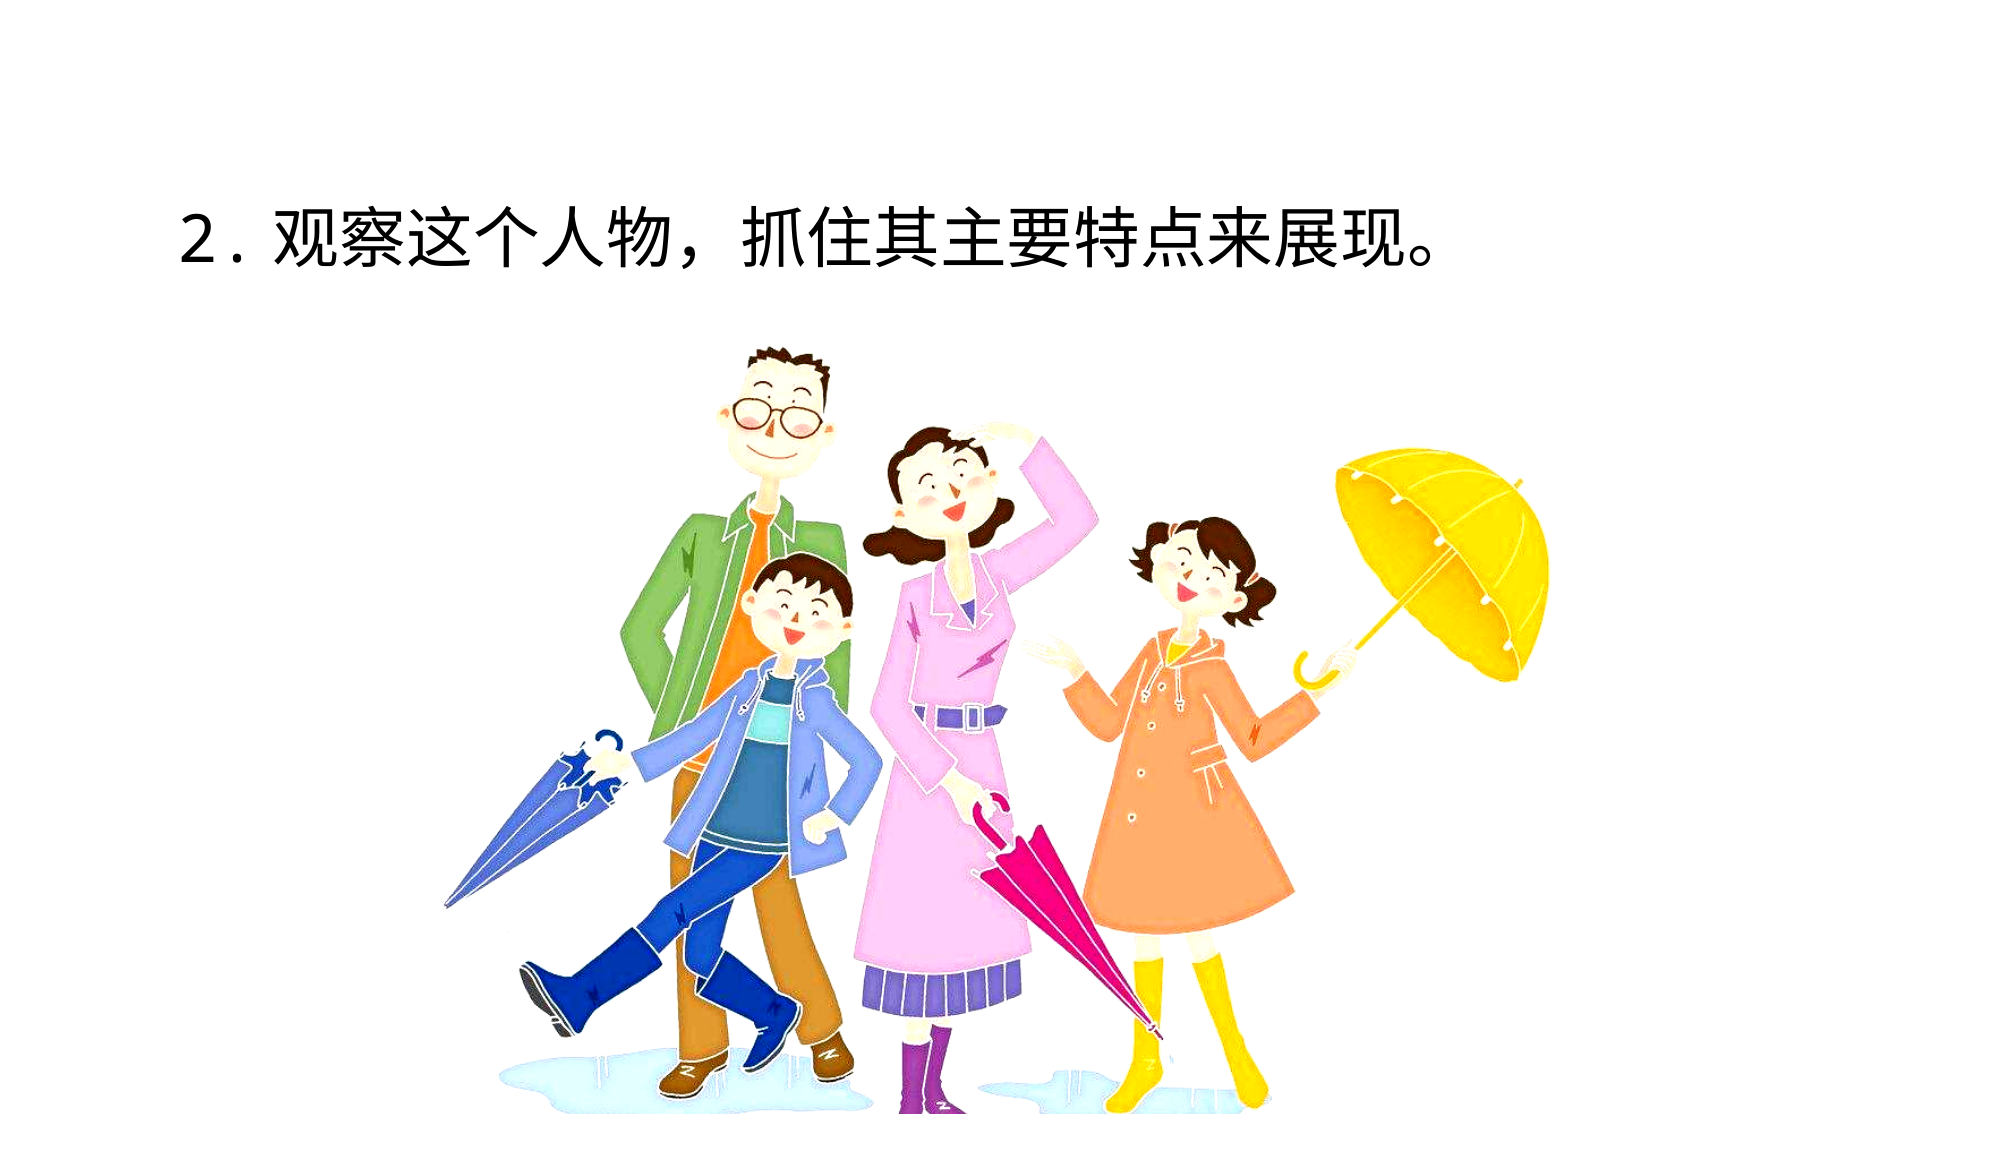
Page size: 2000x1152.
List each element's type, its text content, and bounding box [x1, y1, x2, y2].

text_box 2.观察这个人物，抓住其主要特点来展现。 [162, 188, 1463, 283]
picture [412, 319, 1563, 1114]
